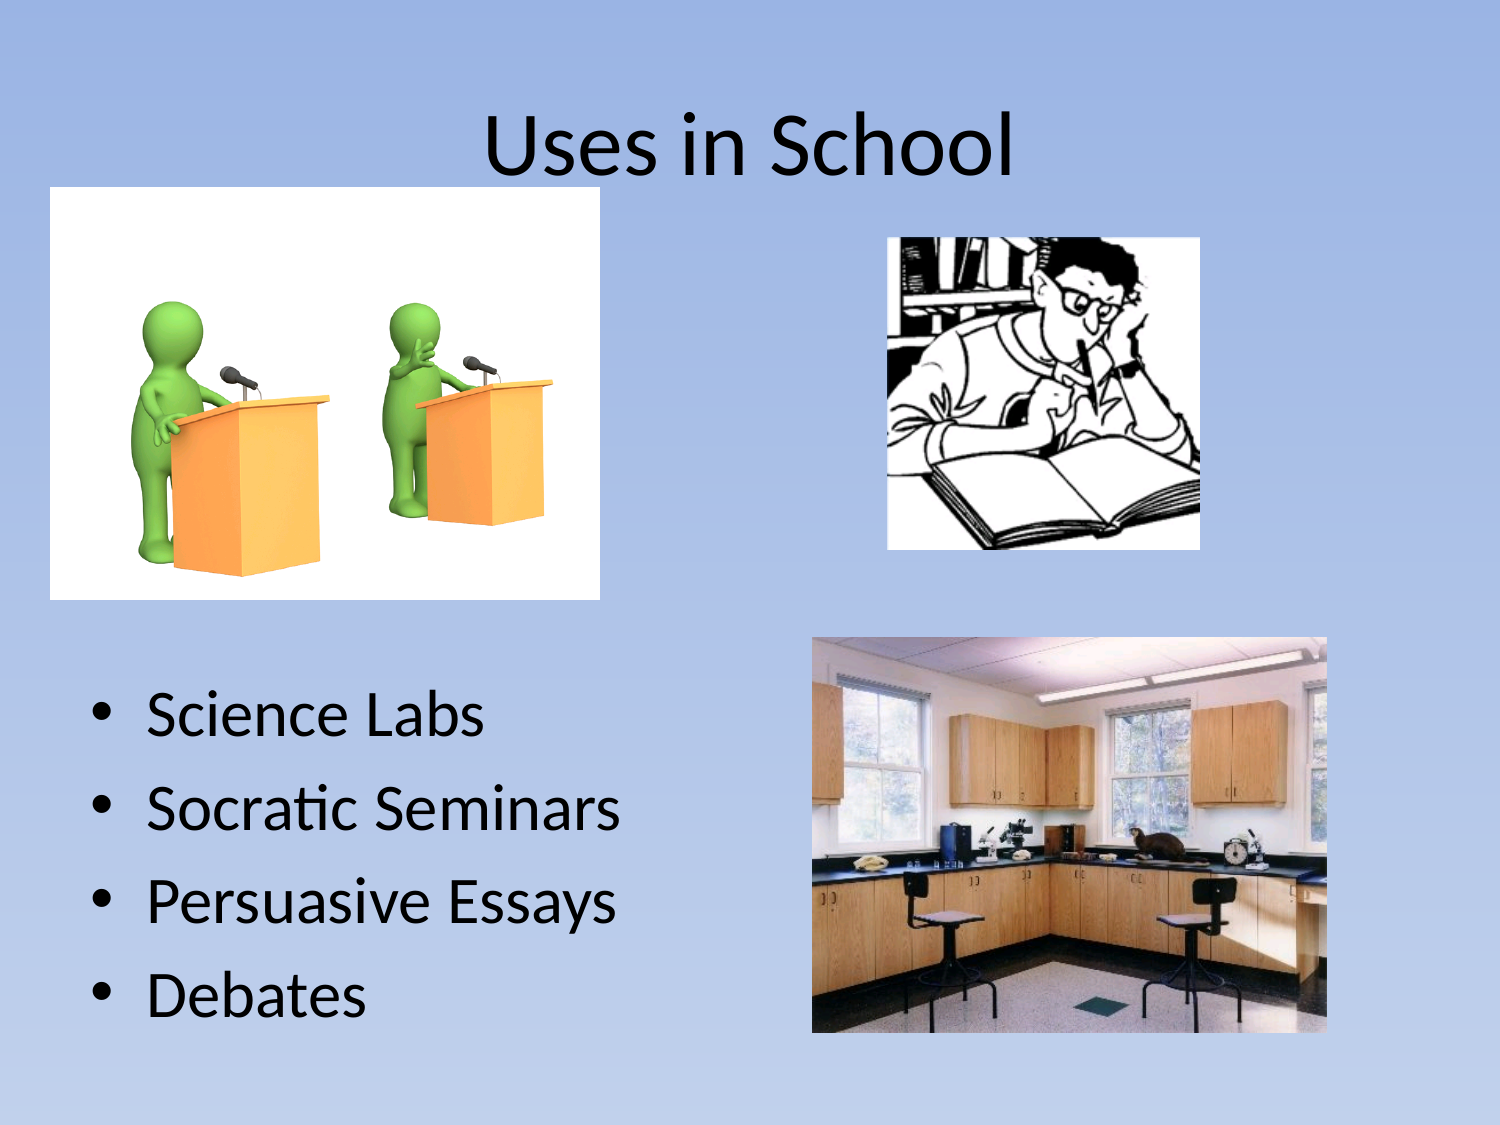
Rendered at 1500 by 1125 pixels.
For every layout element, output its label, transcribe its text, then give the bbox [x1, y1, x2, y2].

picture [49, 187, 601, 601]
picture [887, 237, 1201, 551]
list Science Labs Socratic Seminars Persuasive Essays Debates [75, 662, 763, 1088]
title Uses in School [75, 45, 1425, 233]
picture [812, 637, 1327, 1033]
